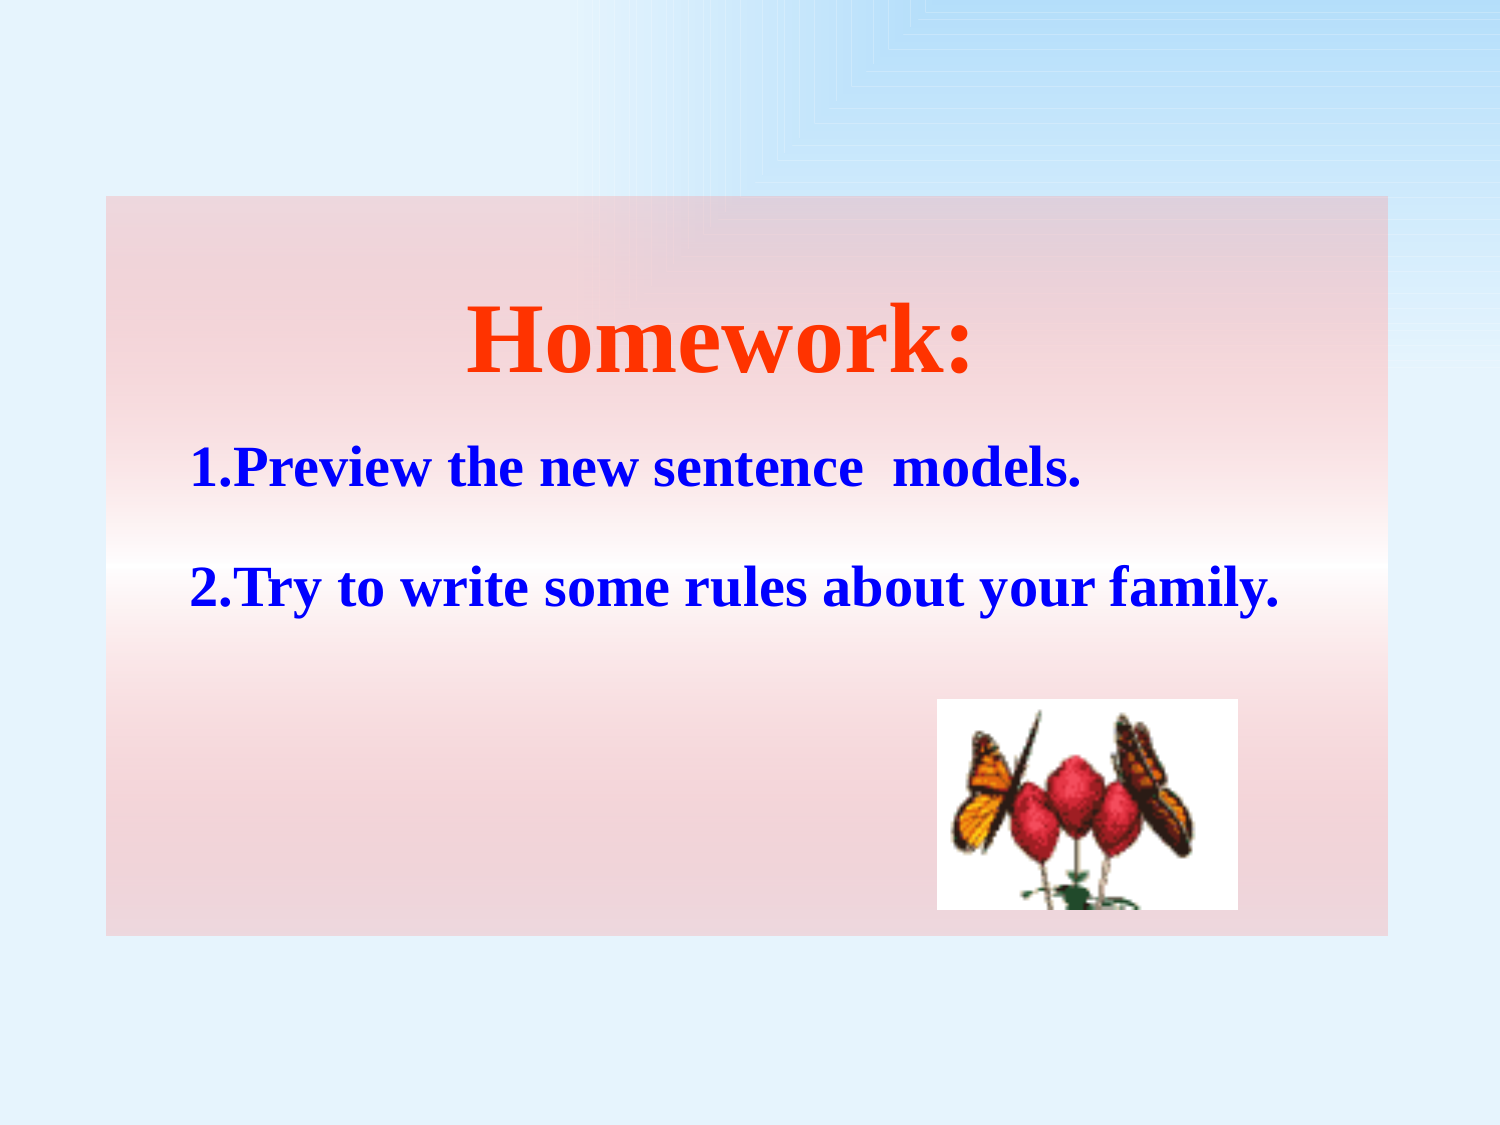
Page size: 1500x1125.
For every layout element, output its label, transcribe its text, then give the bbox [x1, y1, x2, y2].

text_box 1.Preview the new sentence models. 2.Try to write some rules about your family. [174, 399, 1363, 626]
picture [937, 699, 1238, 910]
text_box [106, 196, 1388, 936]
text_box Homework: [350, 264, 1095, 399]
